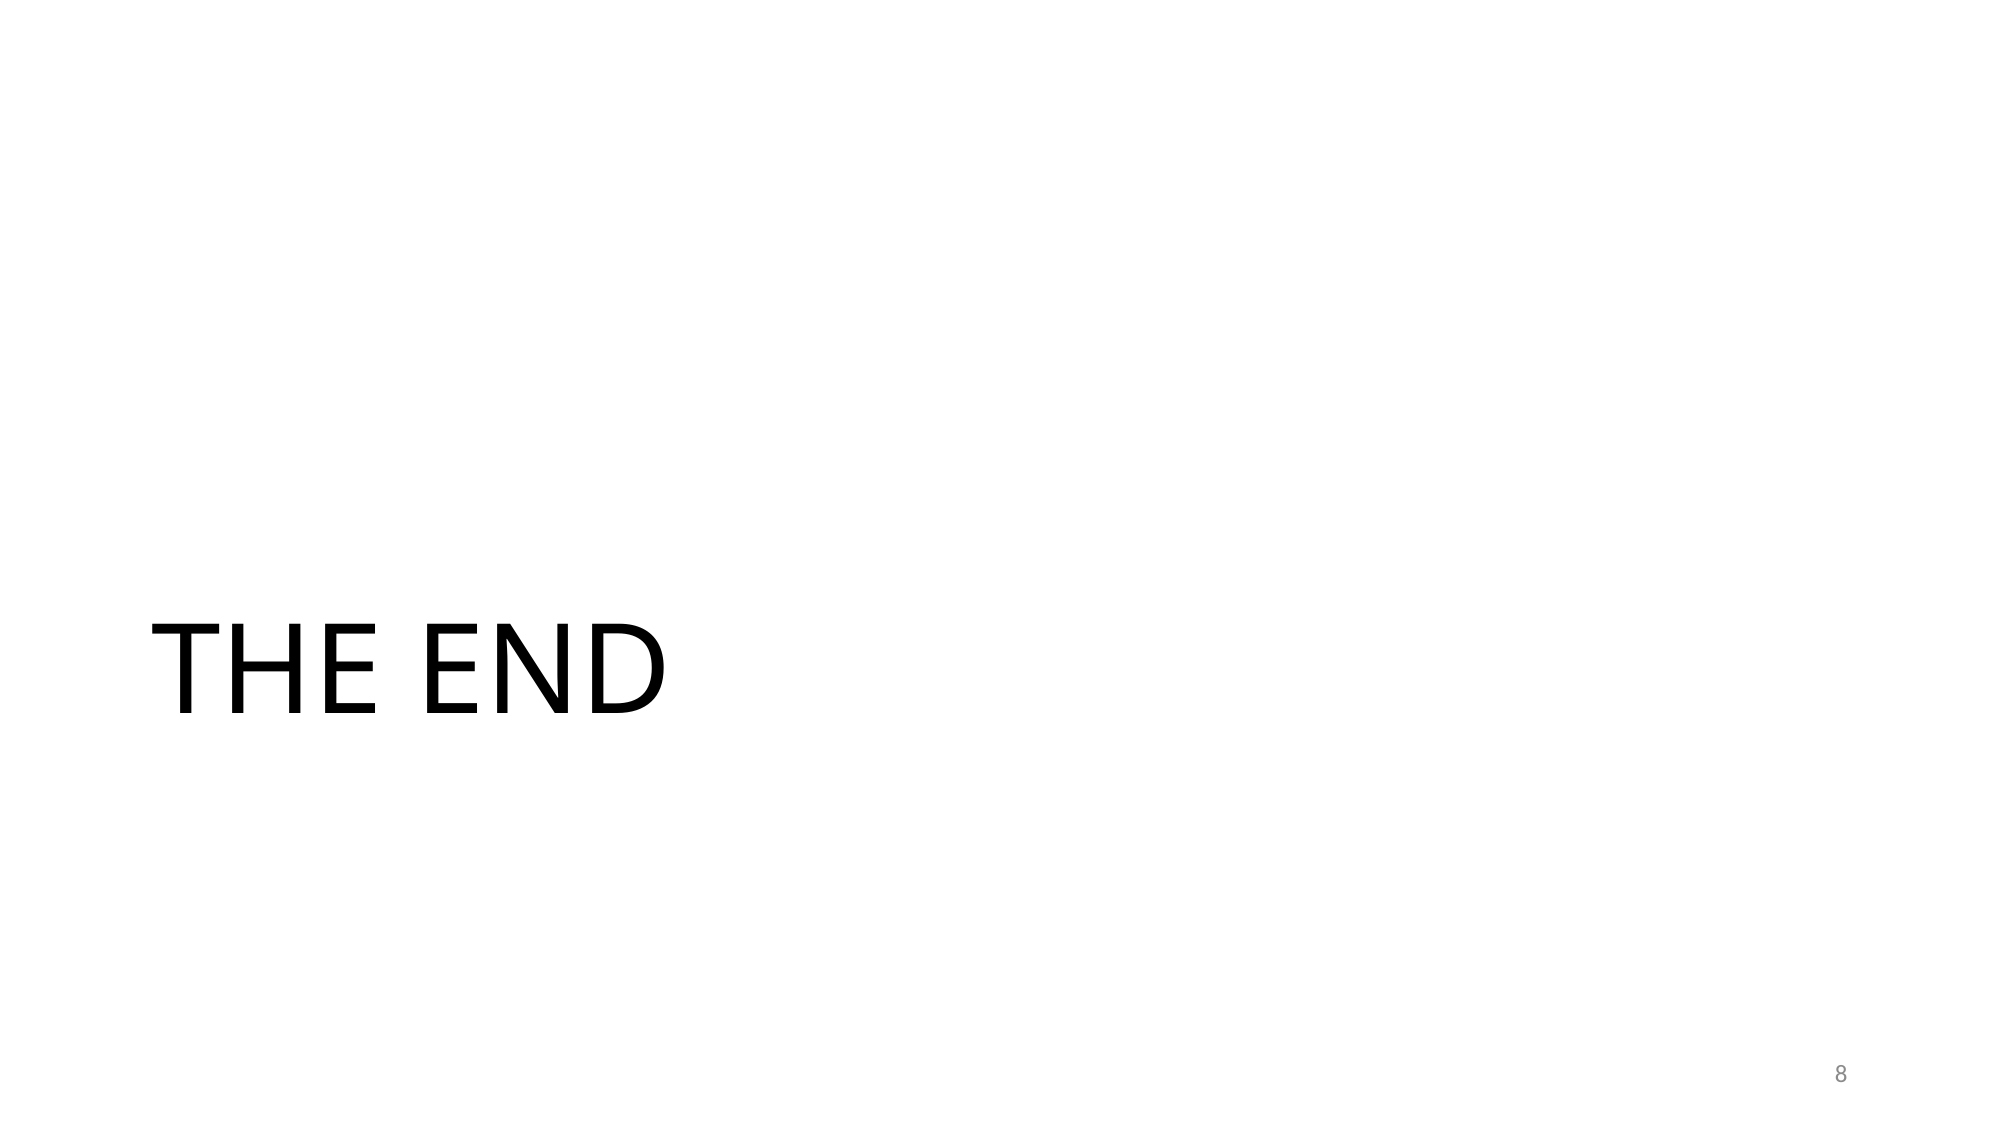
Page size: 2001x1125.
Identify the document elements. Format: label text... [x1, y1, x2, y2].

slide_number 8 [1412, 1042, 1863, 1103]
title THE END [136, 280, 1862, 749]
